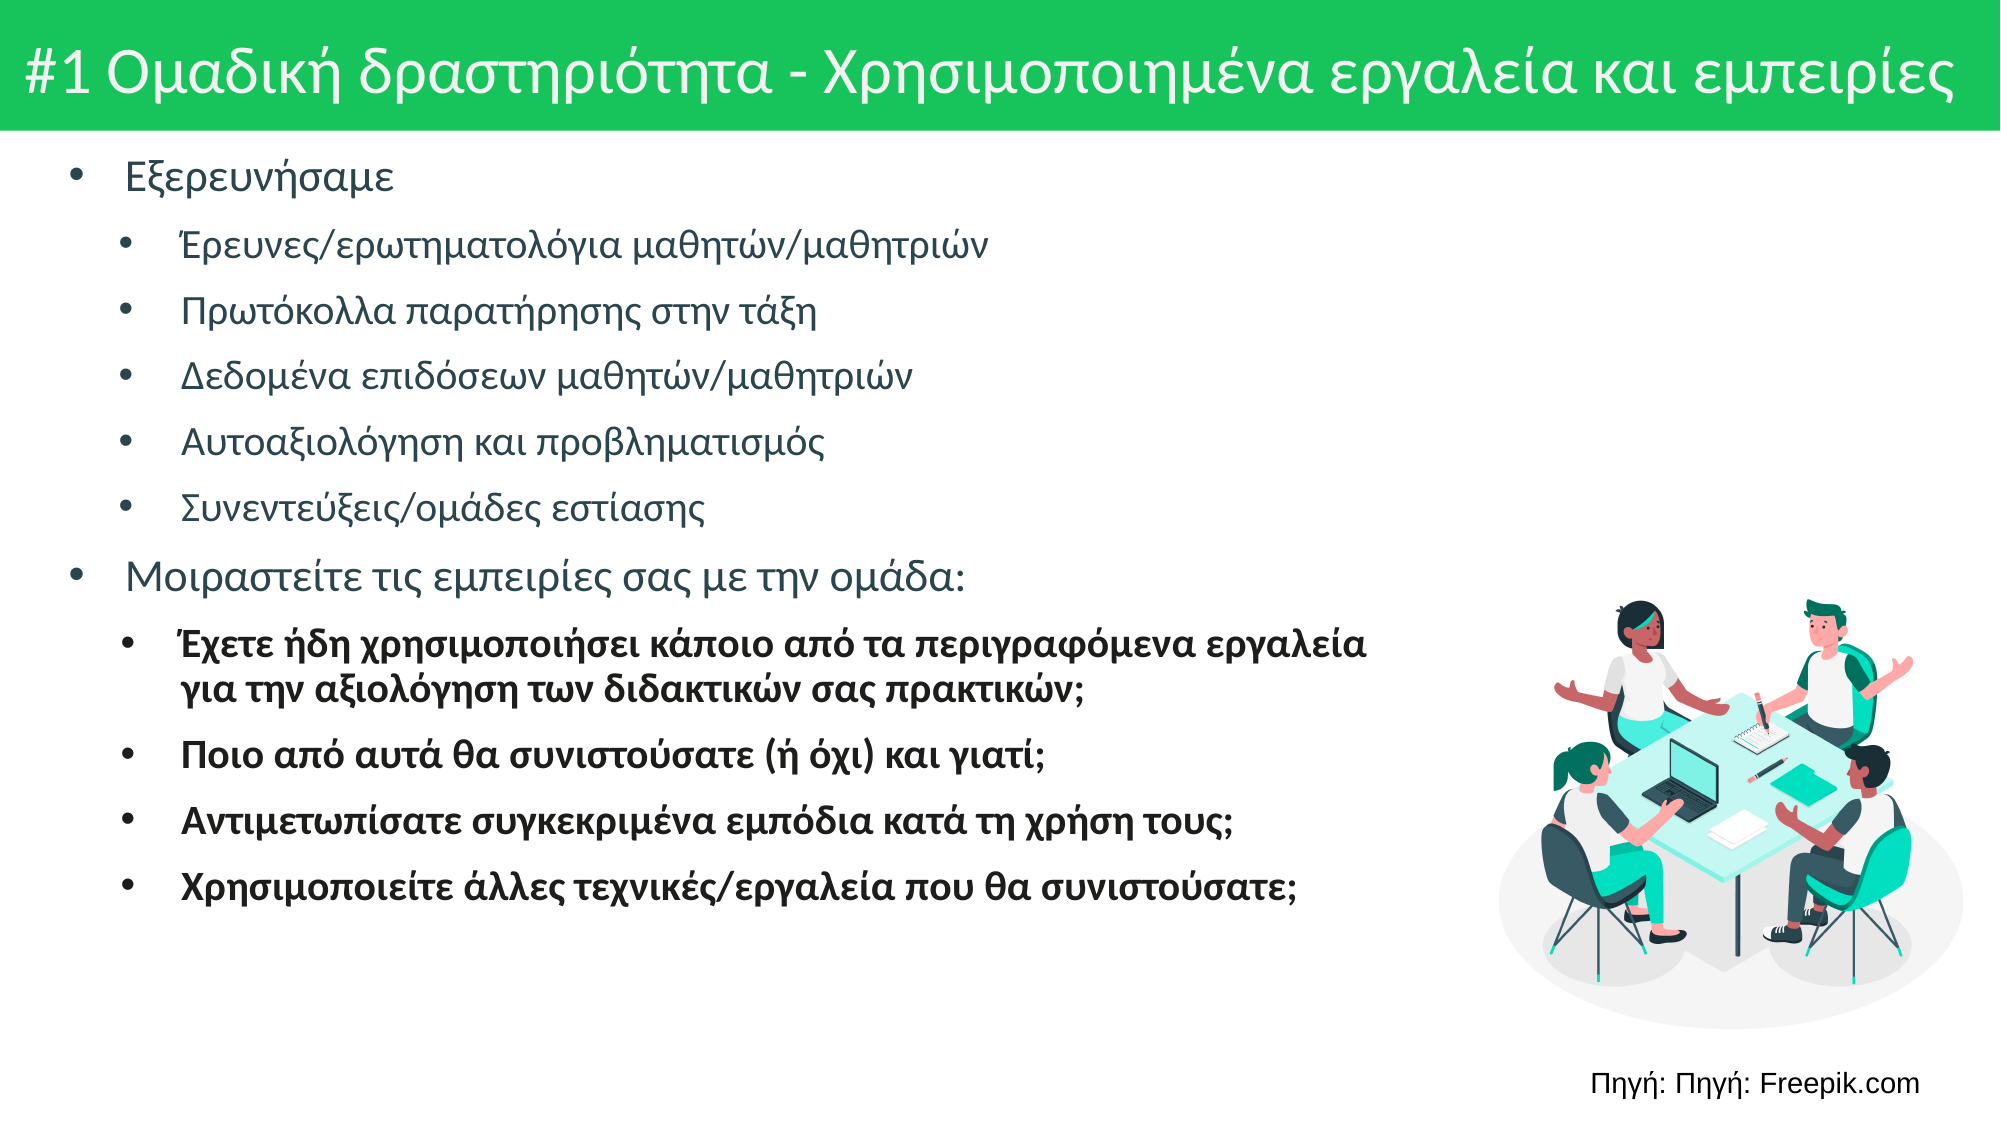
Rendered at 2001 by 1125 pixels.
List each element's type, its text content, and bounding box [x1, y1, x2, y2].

picture [1485, 564, 1977, 1056]
text_box Πηγή: Πηγή: Freepik.com [1575, 1062, 1976, 1107]
list Εξερευνήσαμε Έρευνες/ερωτηματολόγια μαθητών/μαθητριών Πρωτόκολλα παρατήρησης στην τάξη Δεδομένα επιδόσεων μαθητών/μαθητριών Αυτοαξιολόγηση και προβληματισμός Συνεντεύξεις/ομάδες εστίασης Μοιραστείτε τις εμπειρίες σας με την ομάδα: Έχετε ήδη χρησιμοποιήσει κάποιο από τα περιγραφόμενα εργαλεία για την αξιολόγηση των διδακτικών σας πρακτικών; Ποιο από αυτά θα συνιστούσατε (ή όχι) και γιατί; Αντιμετωπίσατε συγκεκριμένα εμπόδια κατά τη χρήση τους; Χρησιμοποιείτε άλλες τεχνικές/εργαλεία που θα συνιστούσατε; [16, 144, 1976, 1108]
title #1 Ομαδική δραστηριότητα - Χρησιμοποιημένα εργαλεία και εμπειρίες [16, 13, 1976, 131]
